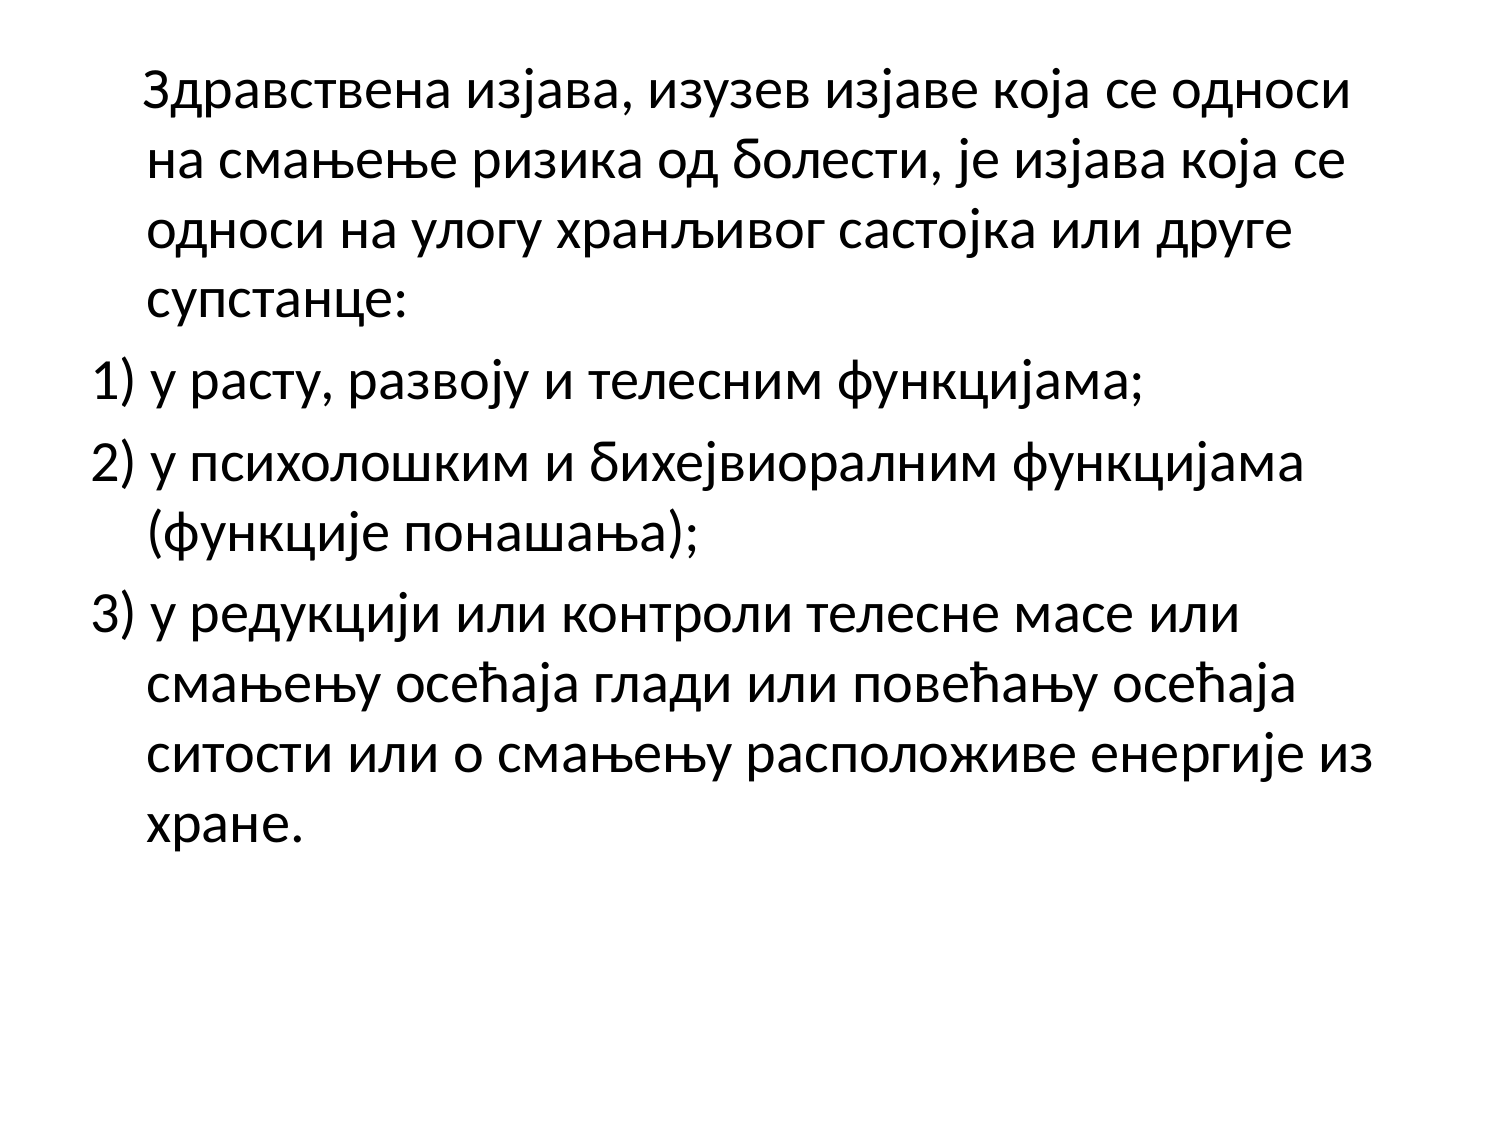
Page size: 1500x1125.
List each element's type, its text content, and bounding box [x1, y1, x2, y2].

list Здравствена изјава, изузев изјаве која се односи на смањење ризика од болести, је изјава која се односи на улогу хранљивог састојка или друге супстанце: 1) у расту, развоју и телесним функцијама; 2) у психолошким и бихејвиоралним функцијама (функције понашања); 3) у редукцији или контроли телесне масе или смањењу осећаја глади или повећању осећаја ситости или о смањењу расположиве енергије из хране. [74, 42, 1426, 1006]
